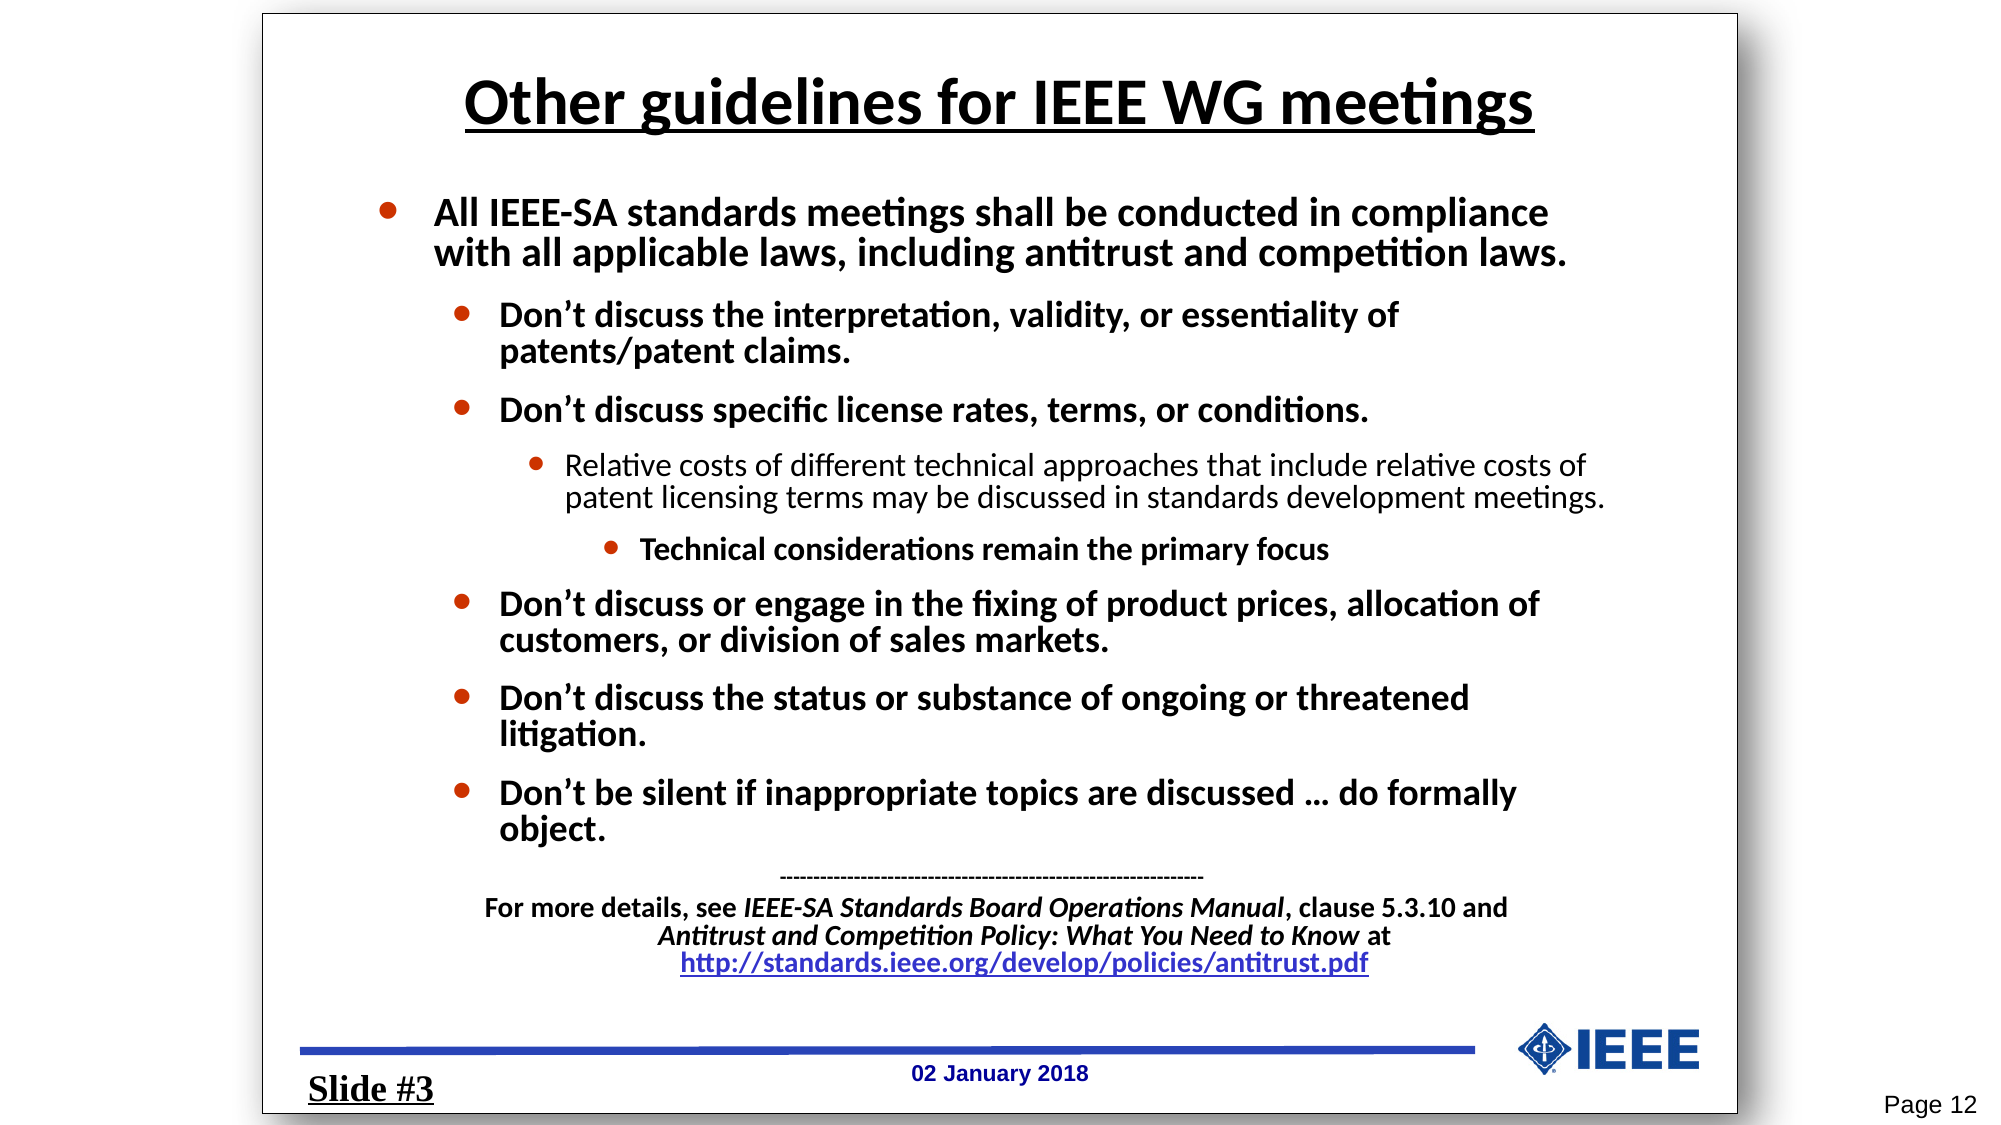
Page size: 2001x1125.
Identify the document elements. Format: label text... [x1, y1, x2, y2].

list All IEEE-SA standards meetings shall be conducted in compliance with all applicable laws, including antitrust and competition laws. Don’t discuss the interpretation, validity, or essentiality of patents/patent claims. Don’t discuss specific license rates, terms, or conditions. Relative costs of different technical approaches that include relative costs of patent licensing terms may be discussed in standards development meetings. Technical considerations remain the primary focus Don’t discuss or engage in the fixing of product prices, allocation of customers, or division of sales markets. Don’t discuss the status or substance of ongoing or threatened litigation. Don’t be silent if inappropriate topics are discussed … do formally object. --------------------------------------------------------------- For more details, see IEEE-SA Standards Board Operations Manual, clause 5.3.10 and Antitrust and Competition Policy: What You Need to Know at http://standards.ieee.org/develop/policies/antitrust.pdf [362, 187, 1638, 863]
text_box Slide #3 [293, 1056, 450, 1116]
title Other guidelines for IEEE WG meetings [287, 4, 1713, 192]
picture [263, 14, 1737, 1113]
